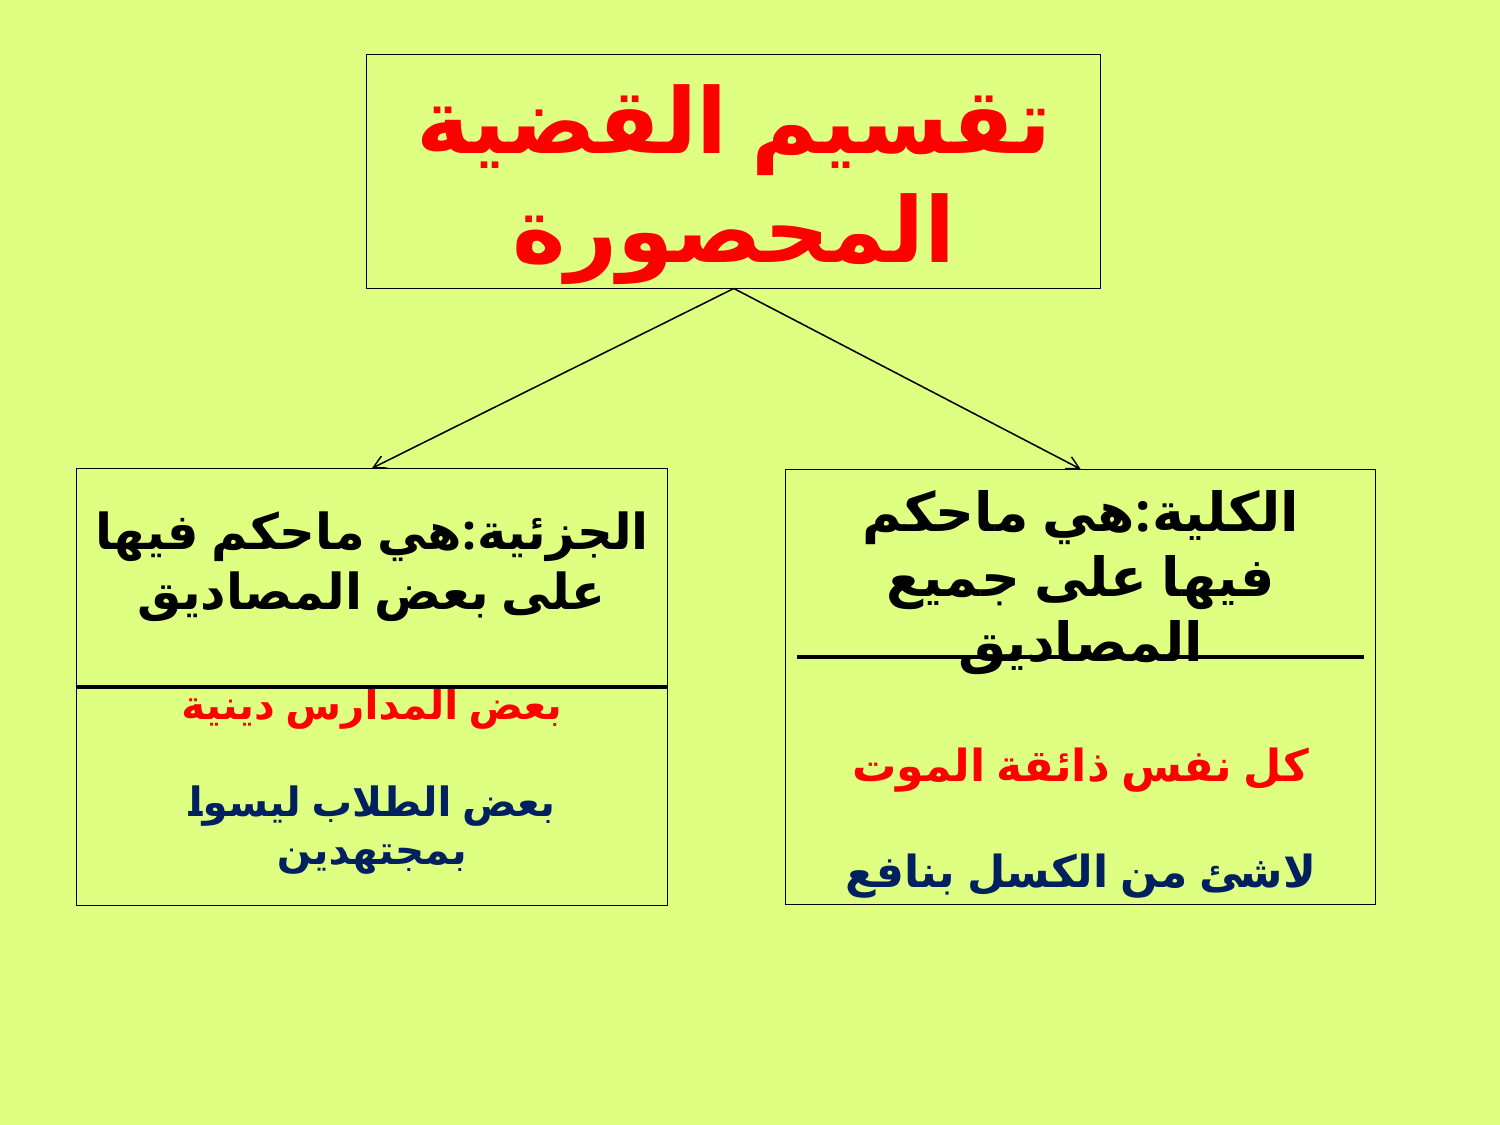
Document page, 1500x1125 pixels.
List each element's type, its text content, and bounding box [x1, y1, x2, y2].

title تقسيم القضية المحصورة [366, 54, 1101, 289]
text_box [733, 288, 1081, 470]
text_box الجزئية:هي ماحكم فيها على بعض المصاديق بعض المدارس دينية بعض الطلاب ليسوا بمجتهدين [76, 687, 668, 906]
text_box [371, 288, 731, 469]
text_box الجزئية:هي ماحكم فيها على بعض المصاديق بعض المدارس دينية بعض الطلاب ليسوا بمجتهدين [76, 468, 668, 686]
text_box الكلية:هي ماحكم فيها على جميع المصاديق كل نفس ذائقة الموت لاشئ من الكسل بنافع [785, 469, 1376, 905]
